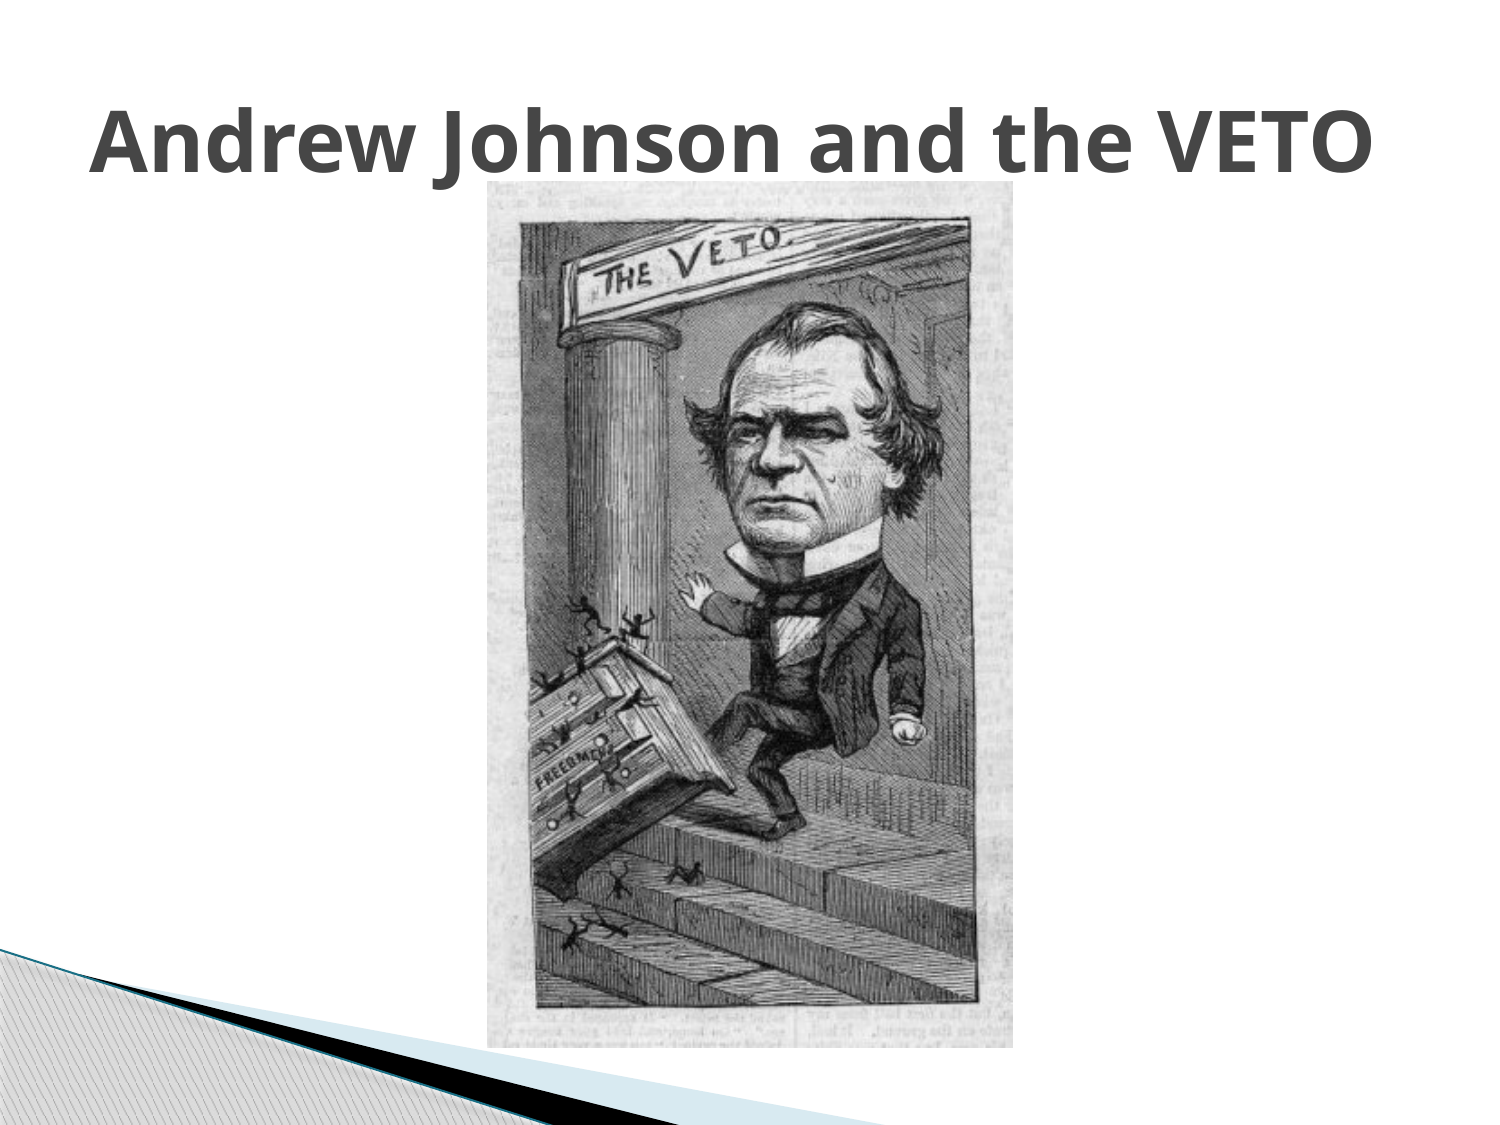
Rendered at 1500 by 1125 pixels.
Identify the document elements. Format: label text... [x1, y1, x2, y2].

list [487, 180, 1013, 1048]
title Andrew Johnson and the VETO [75, 45, 1425, 233]
